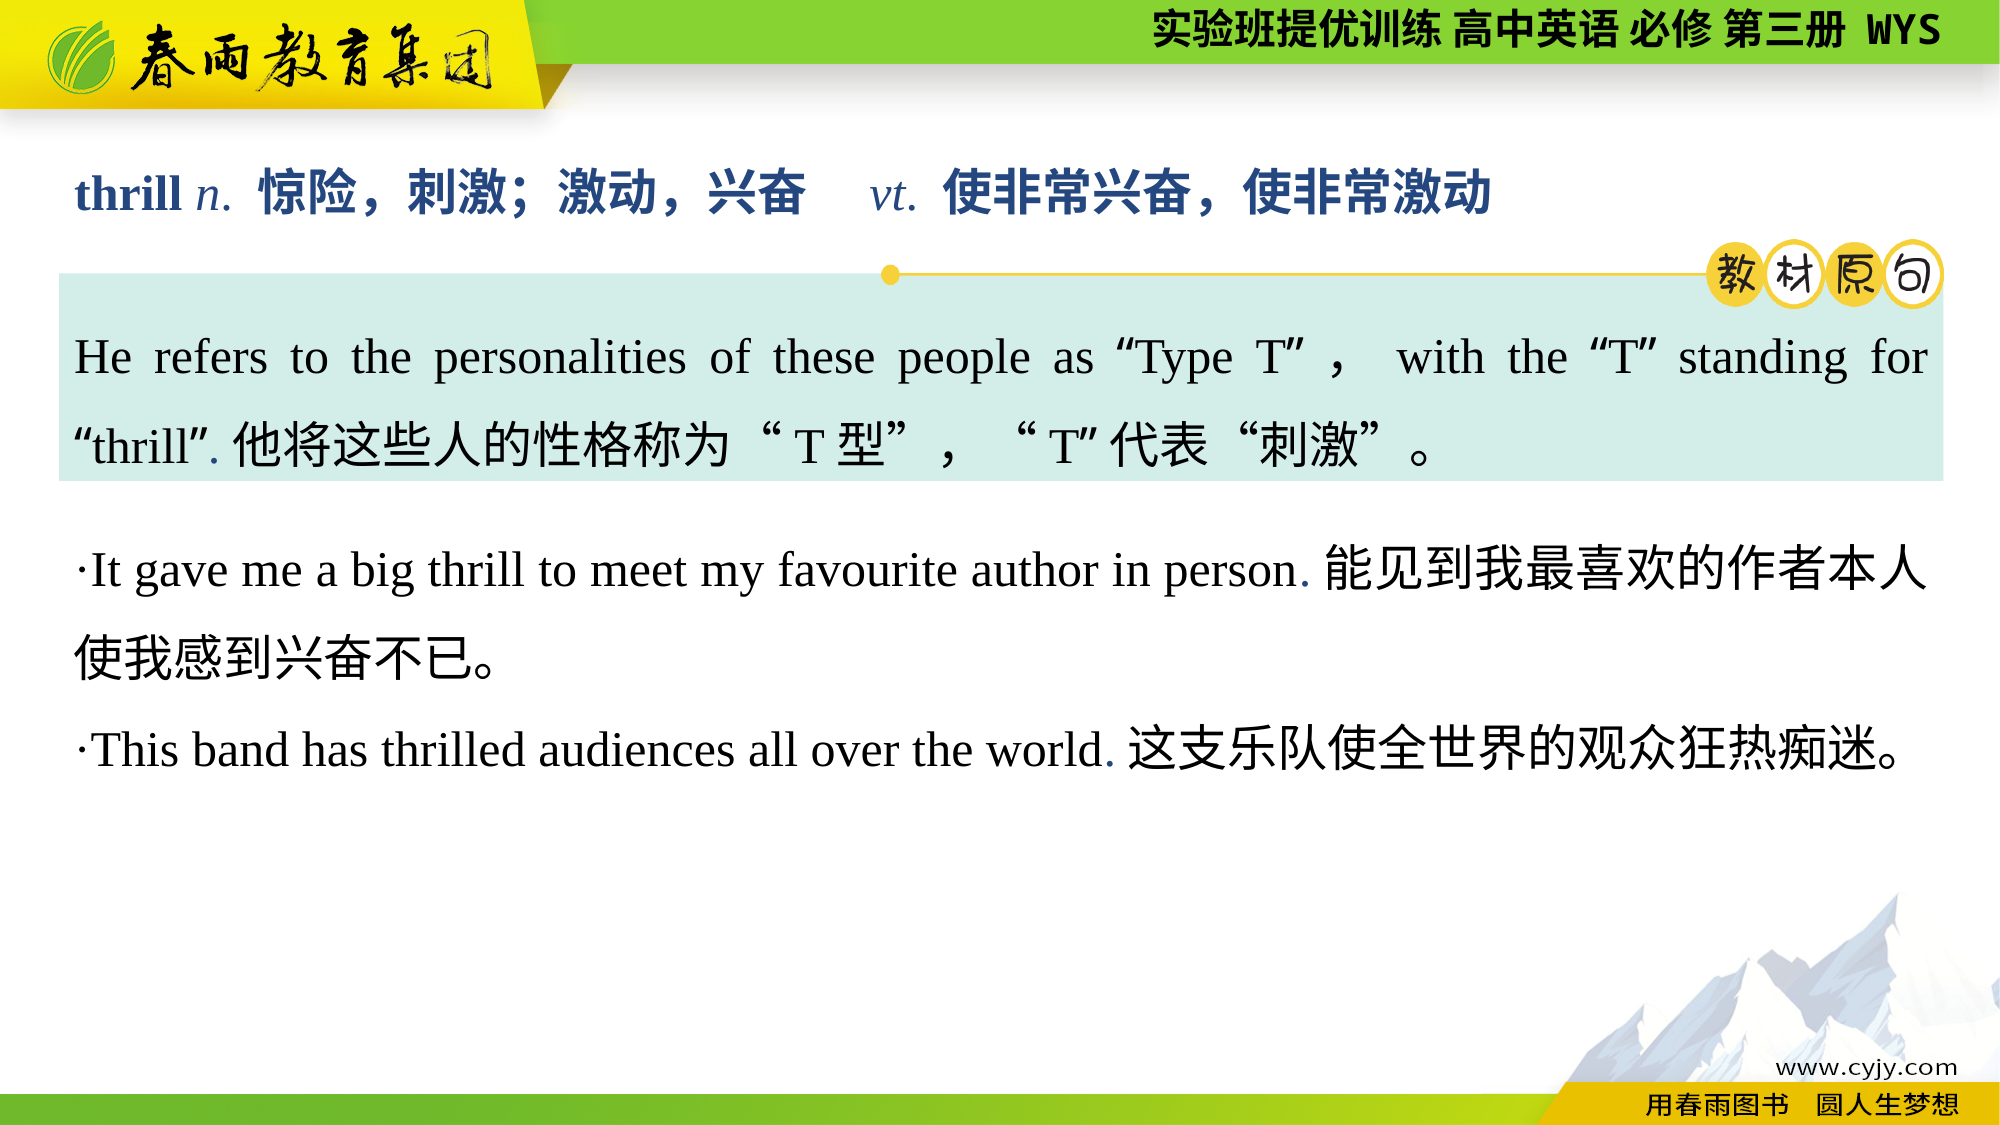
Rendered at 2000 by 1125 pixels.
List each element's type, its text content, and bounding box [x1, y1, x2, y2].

picture [0, 0, 2000, 1125]
text_box He refers to the personalities of these people as “Type T”，with the “T” standing for “thrill”.他将这些人的性格称为“T型”，“T”代表“刺激”。 [59, 273, 1944, 481]
text_box ·It gave me a big thrill to meet my favourite author in person.能见到我最喜欢的作者本人使我感到兴奋不已。 ·This band has thrilled audiences all over the world.这支乐队使全世界的观众狂热痴迷。 [59, 498, 1944, 784]
list thrill n. 惊险，刺激；激动，兴奋 vt. 使非常兴奋，使非常激动 [59, 122, 1944, 217]
